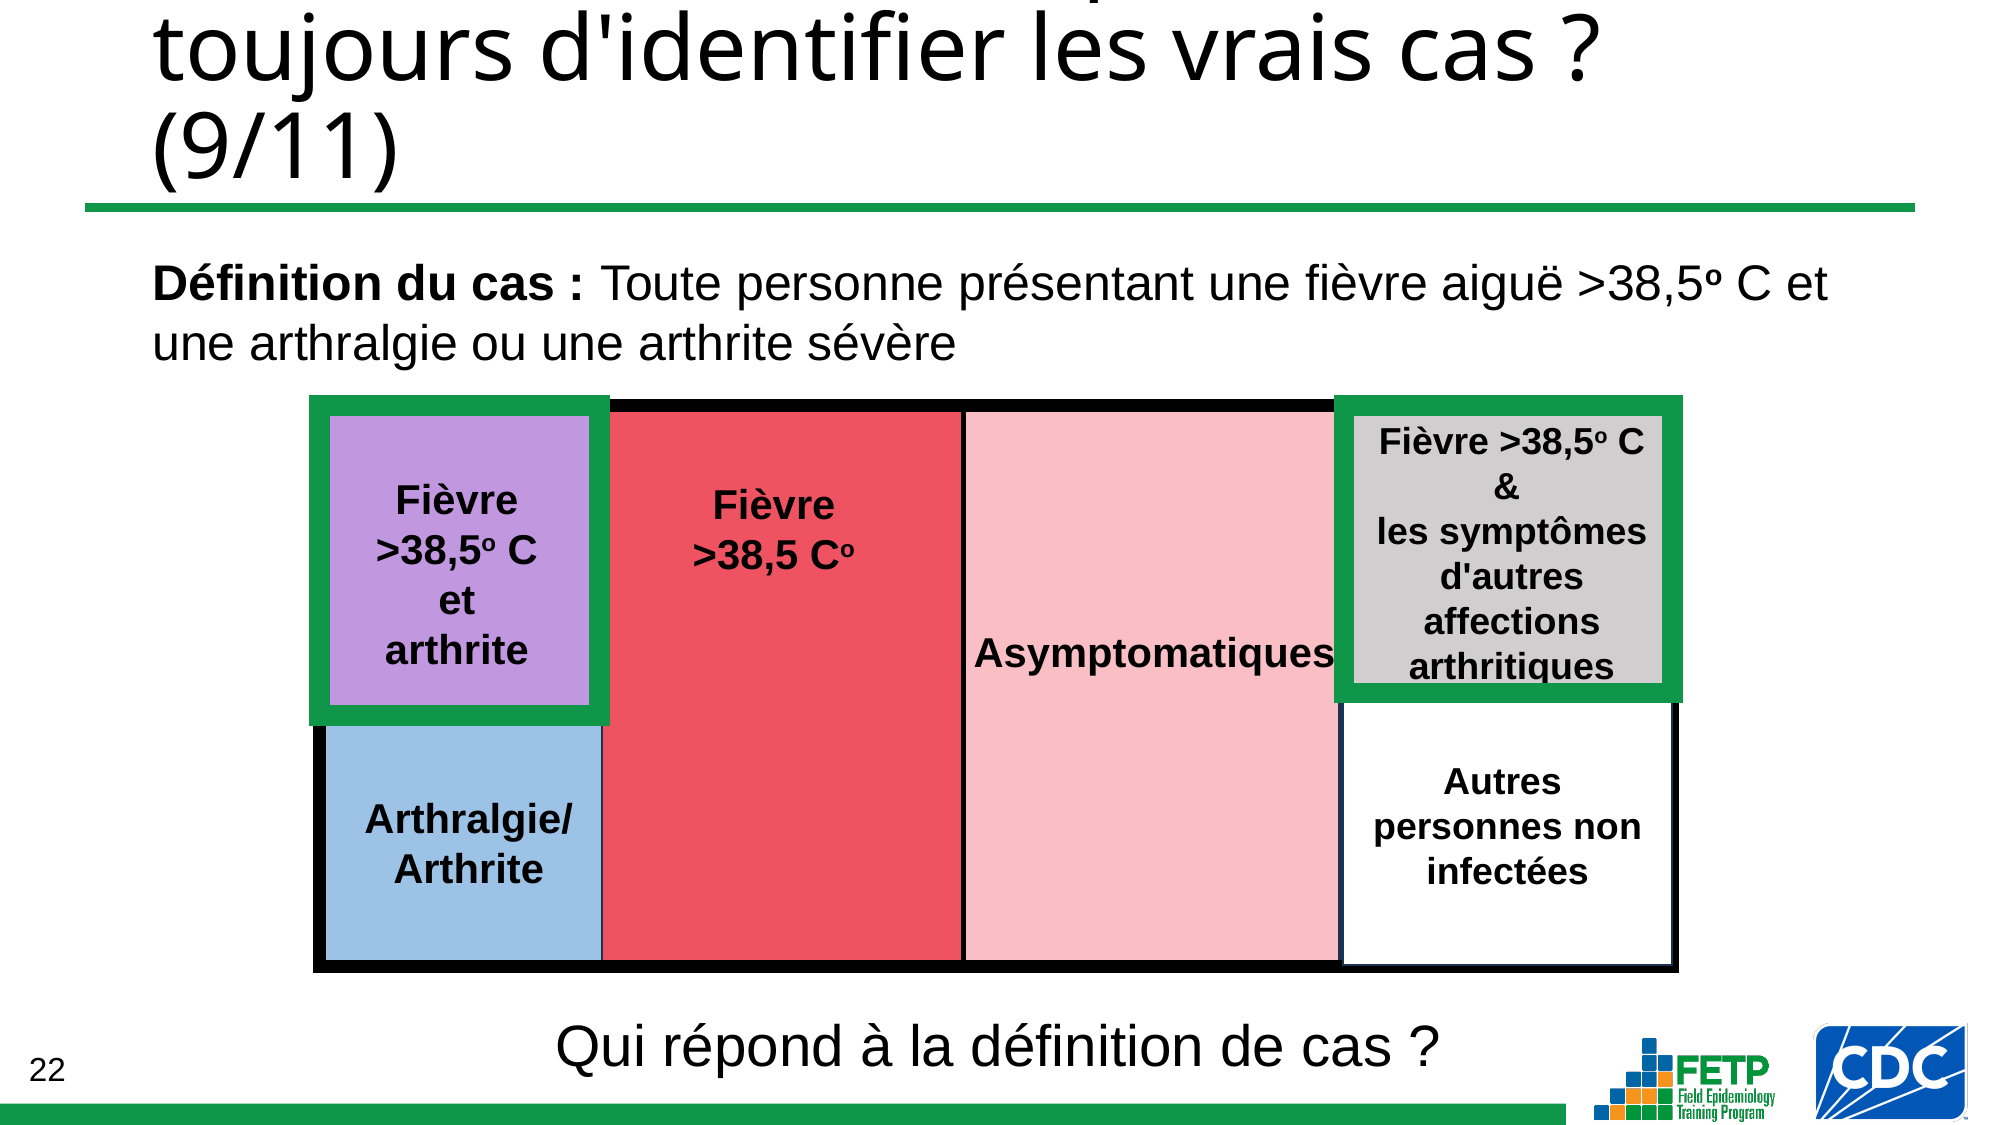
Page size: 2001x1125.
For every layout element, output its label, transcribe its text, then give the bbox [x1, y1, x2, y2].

text_box [319, 405, 1673, 967]
title Une définition de cas permet-elle toujours d'identifier les vrais cas ? (9/11) [137, 75, 1863, 207]
picture [1813, 1023, 1968, 1122]
list Définition du cas : Toute personne présentant une fièvre aiguë >38,5o C et une arthralgie ou une arthrite sévère [137, 242, 1863, 400]
text_box Asymptomatiques [958, 618, 1357, 684]
text_box [1342, 900, 1673, 965]
text_box [1342, 686, 1673, 749]
picture [1594, 1038, 1775, 1122]
text_box [1343, 405, 1673, 694]
text_box Autres personnes non infectées [1342, 749, 1673, 900]
text_box Qui répond à la définition de cas ? [322, 1001, 1677, 1098]
text_box [319, 405, 600, 716]
